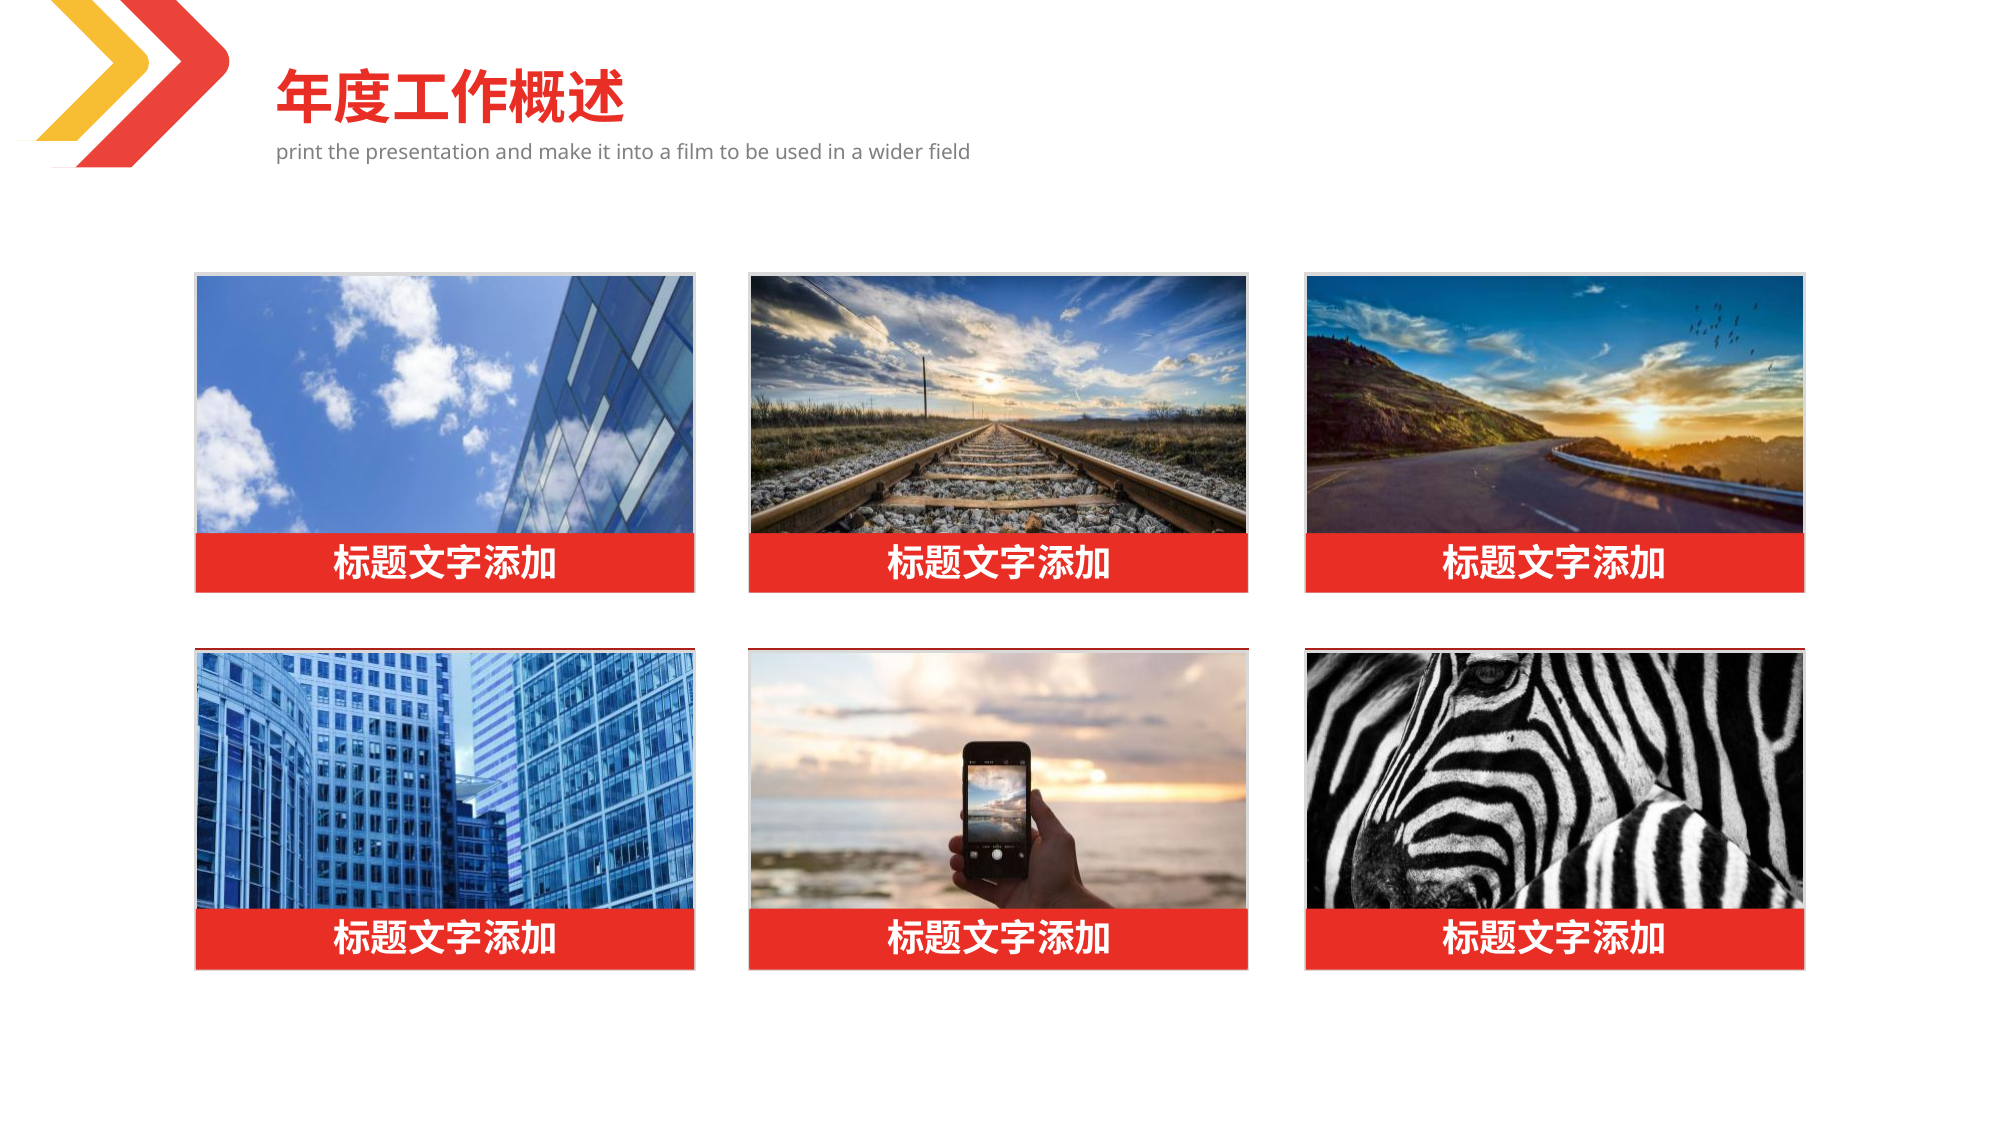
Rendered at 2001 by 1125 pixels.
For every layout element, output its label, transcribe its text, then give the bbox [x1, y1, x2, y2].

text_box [1305, 273, 1805, 593]
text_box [749, 649, 1248, 970]
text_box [749, 273, 1248, 593]
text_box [195, 649, 695, 970]
text_box [195, 273, 695, 532]
text_box [195, 532, 695, 593]
text_box 标题文字添加 [270, 531, 621, 592]
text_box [0, 0, 1169, 193]
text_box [1305, 649, 1805, 970]
